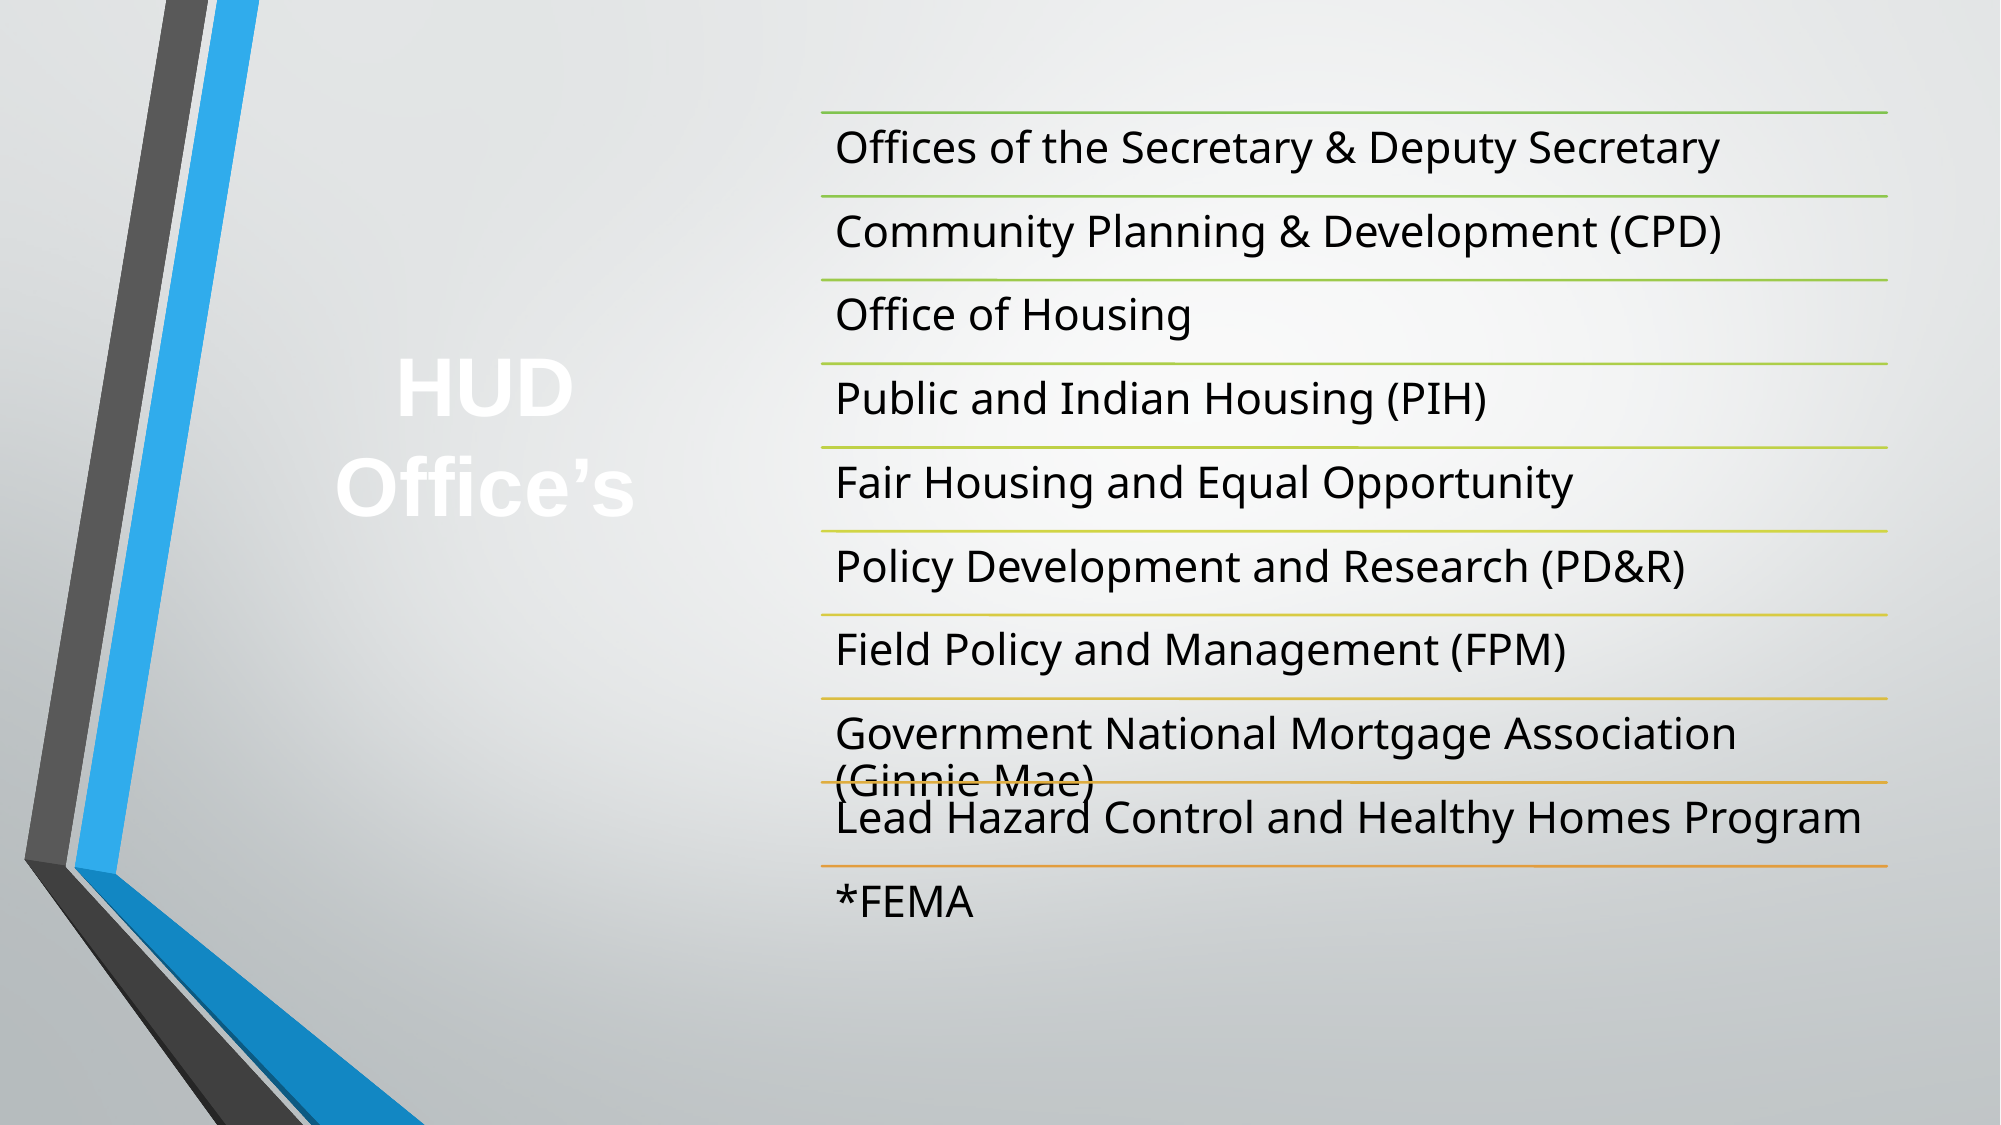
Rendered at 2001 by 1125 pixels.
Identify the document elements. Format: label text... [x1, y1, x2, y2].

title HUD Office’s [425, 64, 703, 902]
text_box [24, 0, 425, 1125]
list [821, 112, 1888, 951]
